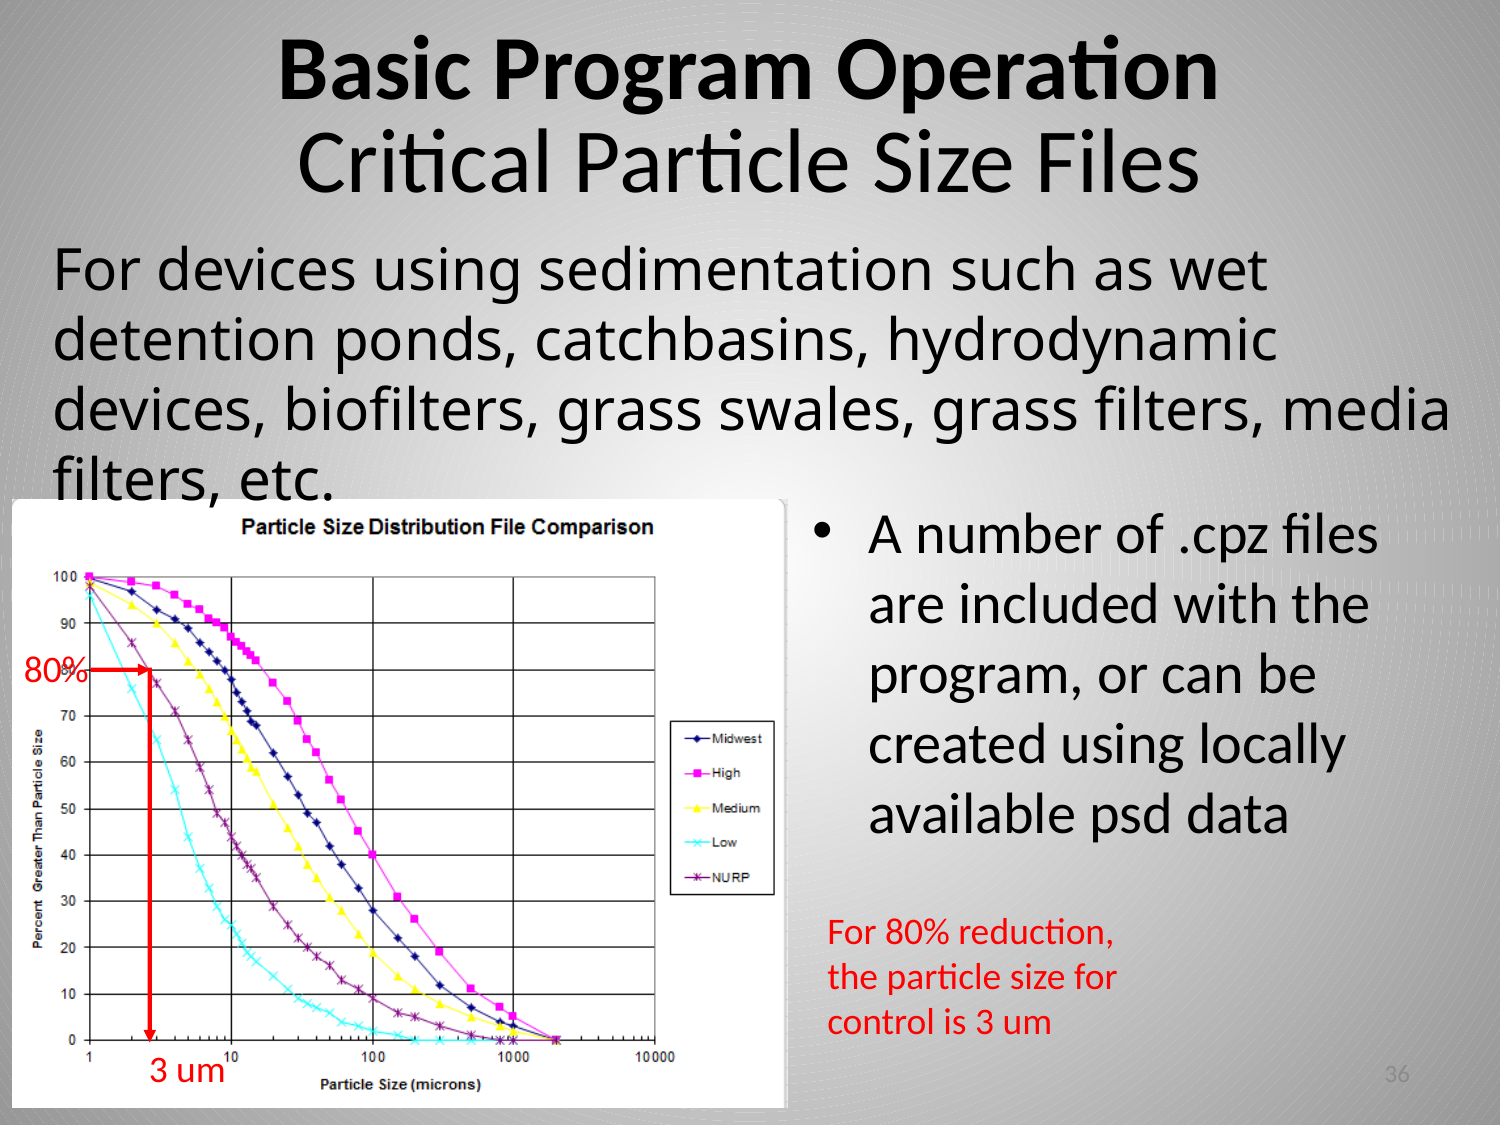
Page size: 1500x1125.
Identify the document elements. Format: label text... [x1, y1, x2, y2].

title Critical Particle Size Files [112, 125, 1388, 224]
text_box 80% [0, 637, 7, 698]
text_box For 80% reduction, the particle size for control is 3 um [812, 899, 1163, 1050]
list A number of .cpz files are included with the program, or can be created using locally available psd data [797, 520, 1453, 955]
picture [12, 499, 788, 1108]
text_box For devices using sedimentation such as wet detention ponds, catchbasins, hydrodynamic devices, biofilters, grass swales, grass filters, media filters, etc. [37, 224, 1500, 520]
text_box Basic Program Operation [112, 0, 1388, 125]
slide_number 36 [1074, 1042, 1425, 1103]
